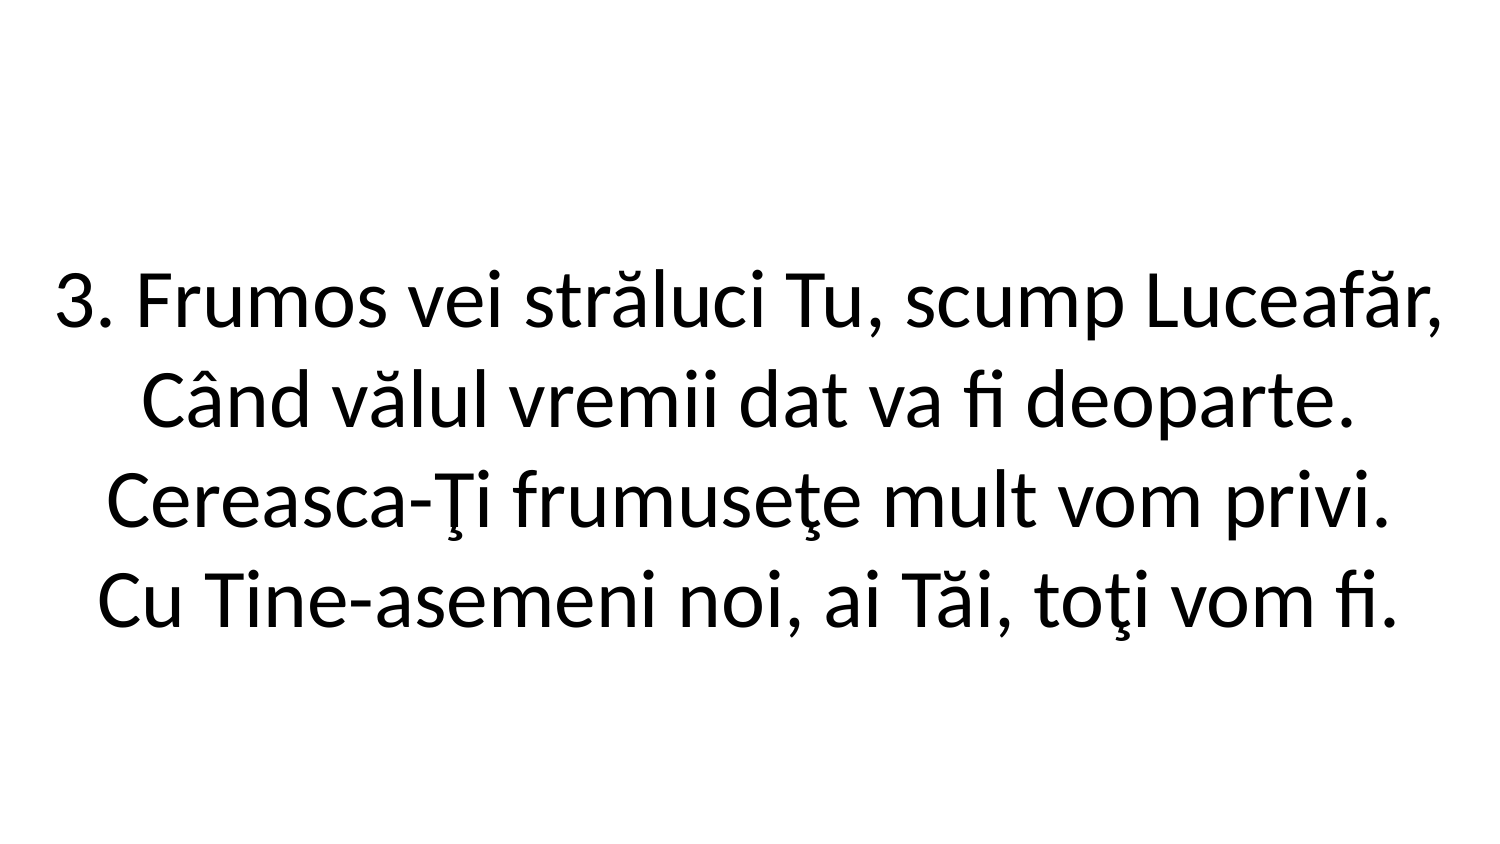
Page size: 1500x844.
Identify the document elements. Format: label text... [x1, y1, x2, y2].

text_box 3. Frumos vei străluci Tu, scump Luceafăr, Când vălul vremii dat va fi deoparte. Cereasca-Ţi frumuseţe mult vom privi. Cu Tine-asemeni noi, ai Tăi, toţi vom fi. [38, 192, 1462, 652]
